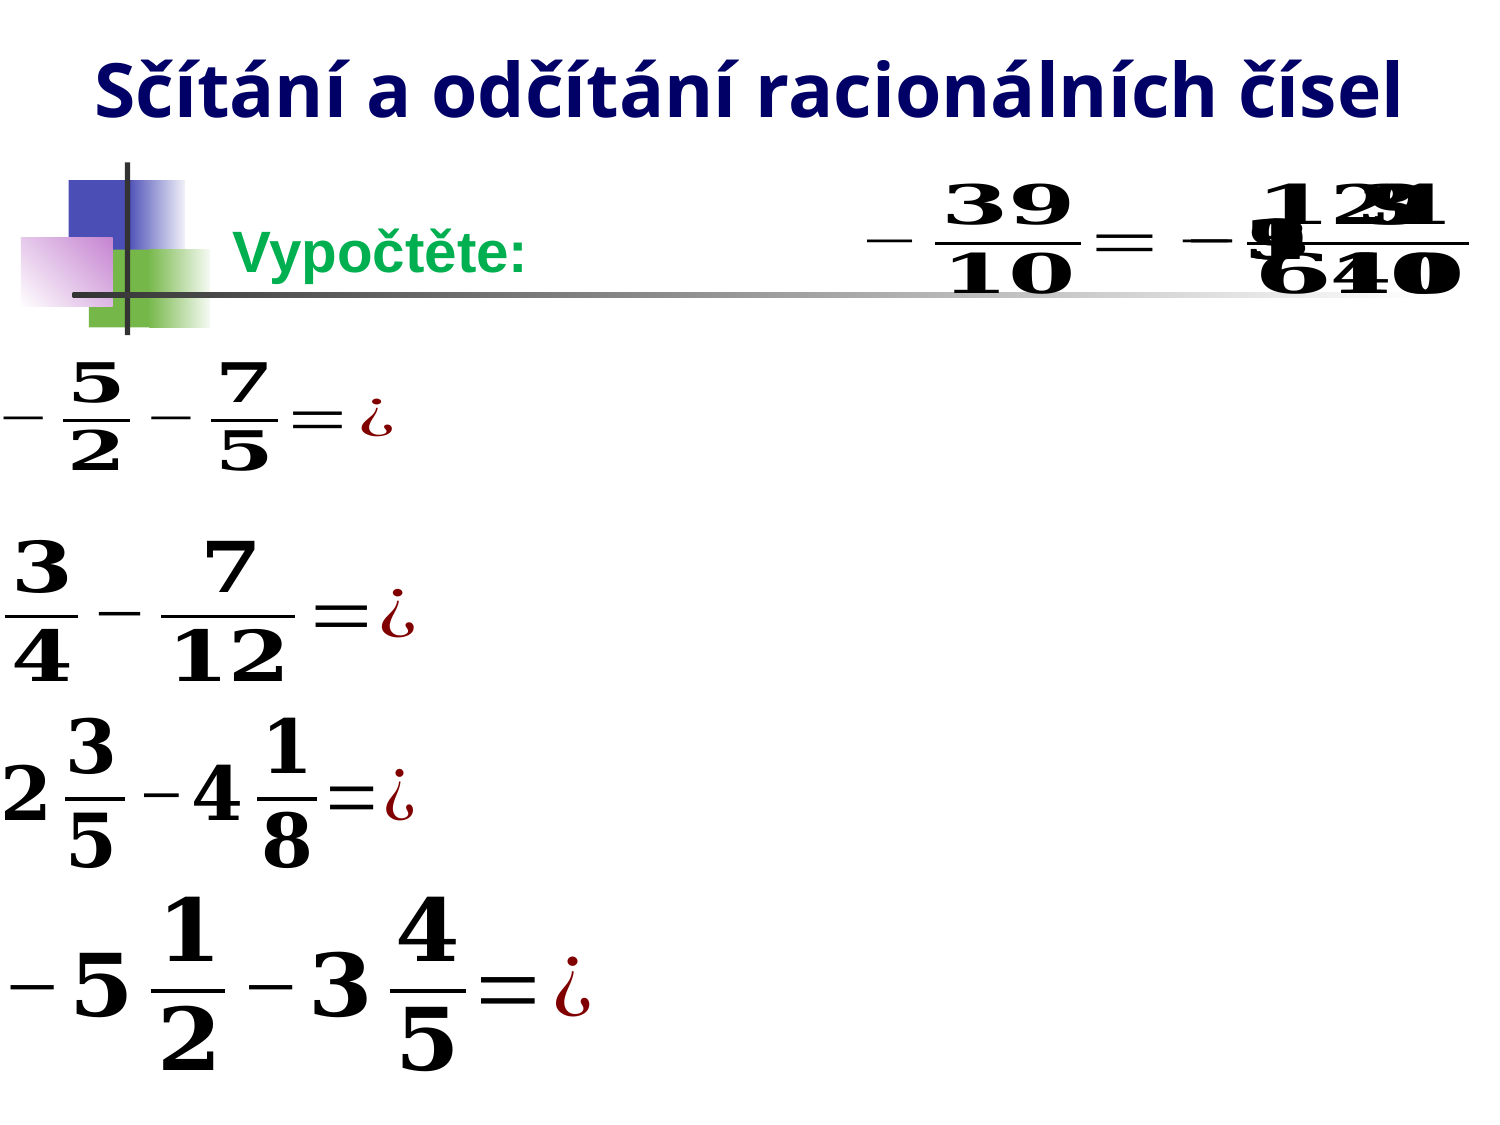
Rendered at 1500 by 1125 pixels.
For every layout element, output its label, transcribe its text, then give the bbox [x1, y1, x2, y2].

text_box Vypočtěte: [1282, 245, 1392, 292]
text_box Vypočtěte: [217, 207, 1285, 292]
title Sčítání a odčítání racionálních čísel [0, 30, 1500, 141]
text_box Vypočtěte: [1301, 207, 1392, 242]
